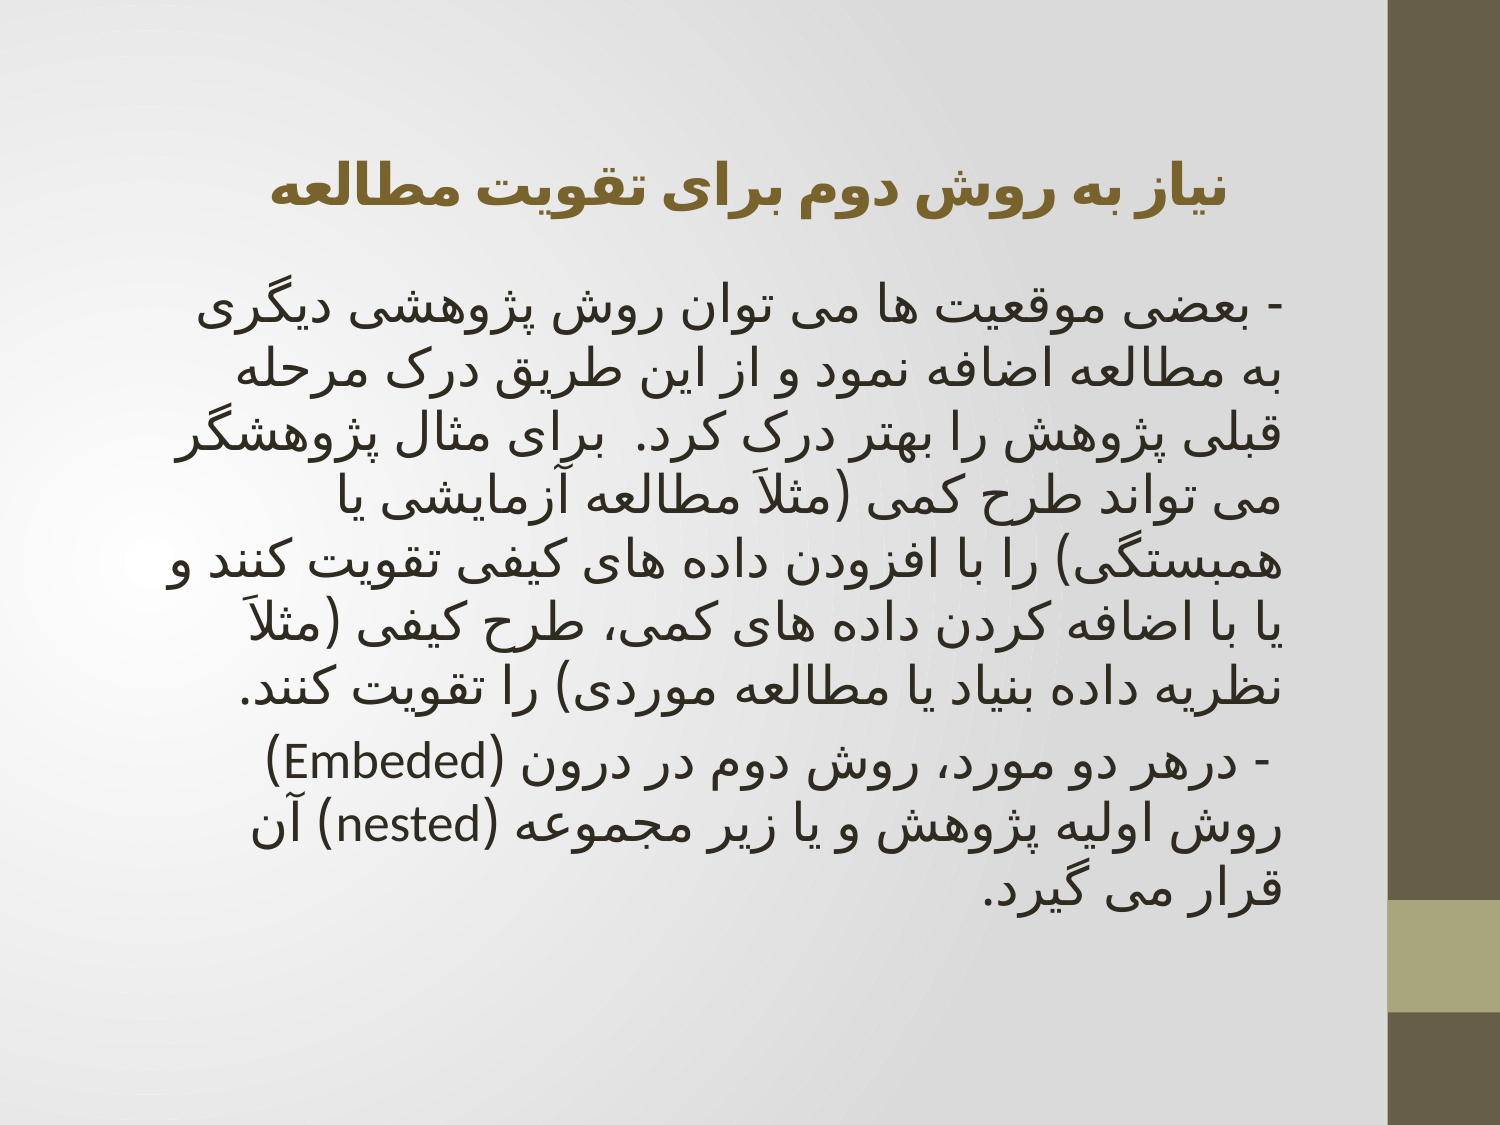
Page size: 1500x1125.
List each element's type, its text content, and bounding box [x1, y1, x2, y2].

title نیاز به روش دوم برای تقویت مطالعه [112, 113, 1388, 225]
subtitle - بعضی موقعیت ها می توان روش پژوهشی دیگری به مطالعه اضافه نمود و از این طریق درک مرحله قبلی پژوهش را بهتر درک کرد. برای مثال پژوهشگر می تواند طرح کمی (مثلاَ مطالعه آزمایشی یا همبستگی) را با افزودن داده های کیفی تقویت کنند و یا با اضافه کردن داده های کمی، طرح کیفی (مثلاَ نظریه داده بنیاد یا مطالعه موردی) را تقویت کنند. - درهر دو مورد، روش دوم در درون (Embeded) روش اولیه پژوهش و یا زیر مجموعه (nested) آن قرار می گیرد. [135, 262, 1300, 925]
